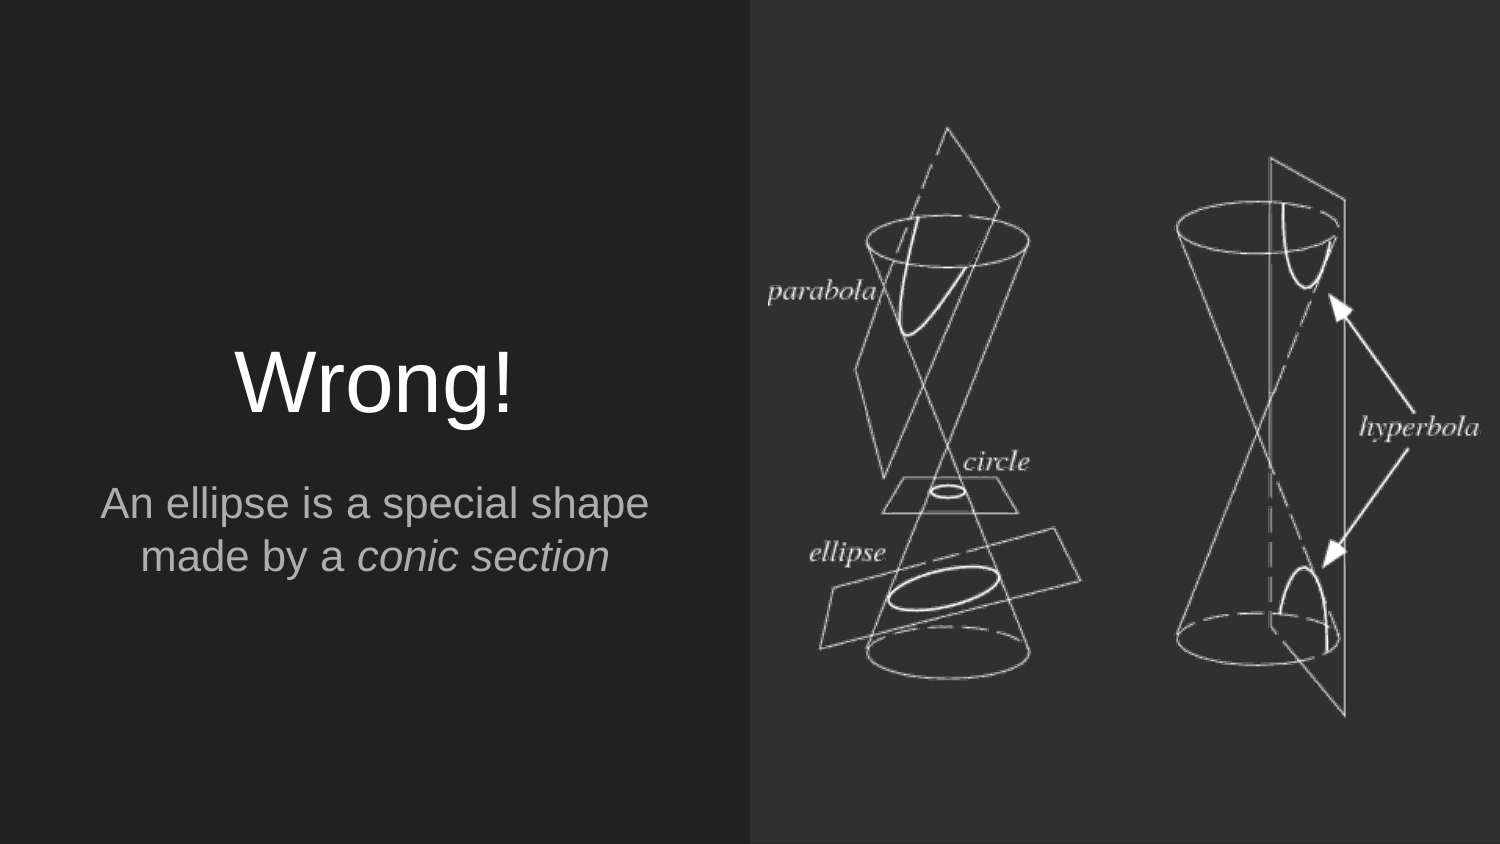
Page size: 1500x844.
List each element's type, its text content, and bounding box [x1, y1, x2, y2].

subtitle An ellipse is a special shape made by a conic section [43, 459, 708, 663]
picture [768, 126, 1482, 718]
title Wrong! [43, 202, 708, 446]
